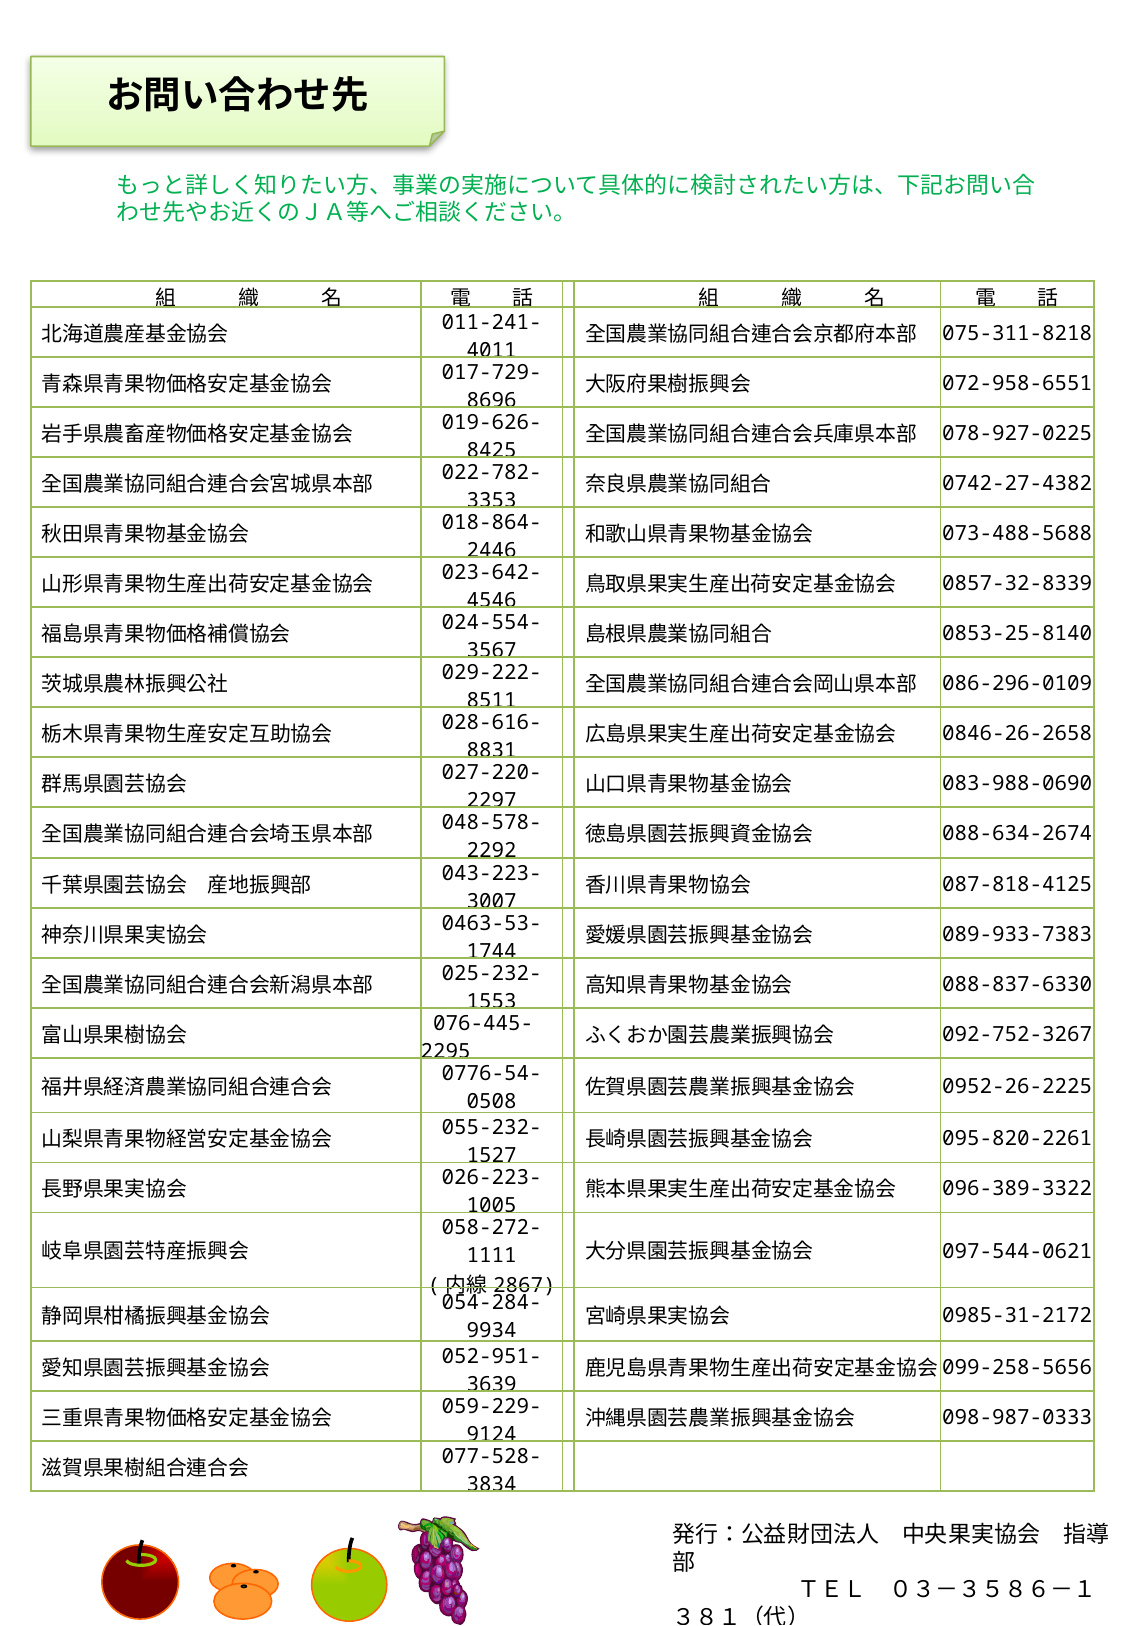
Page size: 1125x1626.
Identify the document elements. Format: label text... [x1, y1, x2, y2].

table_header 電 話 [422, 282, 562, 306]
table_cell 087-818-4125 [941, 859, 1093, 907]
table_cell 0952-26-2225 [941, 1059, 1093, 1112]
table_cell 043-223-3007 [422, 859, 562, 907]
table_cell [563, 1213, 573, 1287]
table_cell 0742-27-4382 [941, 458, 1093, 506]
table_cell 全国農業協同組合連合会兵庫県本部 [575, 408, 940, 456]
table_cell [563, 758, 573, 806]
table_cell 086-296-0109 [941, 658, 1093, 706]
table_cell 秋田県青果物基金協会 [32, 508, 420, 556]
table_cell [563, 1288, 573, 1340]
table_cell 0853-25-8140 [941, 608, 1093, 656]
table_cell 022-782-3353 [422, 458, 562, 506]
table_cell [563, 808, 573, 857]
table_cell 奈良県農業協同組合 [575, 458, 940, 506]
table_cell 055-232-1527 [422, 1113, 562, 1162]
table_cell [563, 1163, 573, 1212]
table_cell 徳島県園芸振興資金協会 [575, 808, 940, 857]
table_cell [563, 608, 573, 656]
table_cell 054-284-9934 [422, 1288, 562, 1340]
text_box 発行：公益財団法人 中央果実協会 指導部 ＴＥＬ ０３－３５８６－１３８１（代） （令和３年５月） [656, 1512, 1125, 1625]
table_cell 高知県青果物基金協会 [575, 959, 940, 1007]
table_cell 鳥取県果実生産出荷安定基金協会 [575, 558, 940, 606]
table_header [563, 282, 573, 306]
table_cell 長崎県園芸振興基金協会 [575, 1113, 940, 1162]
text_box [101, 1515, 481, 1625]
table_cell 048-578-2292 [422, 808, 562, 857]
table_cell 山形県青果物生産出荷安定基金協会 [32, 558, 420, 606]
table_cell 024-554-3567 [422, 608, 562, 656]
table_cell 092-752-3267 [941, 1009, 1093, 1057]
table_cell 鹿児島県青果物生産出荷安定基金協会 [575, 1342, 940, 1390]
table_cell 0857-32-8339 [941, 558, 1093, 606]
table_cell 全国農業協同組合連合会新潟県本部 [32, 959, 420, 1007]
table_cell 083-988-0690 [941, 758, 1093, 806]
table_cell [563, 658, 573, 706]
table_cell [563, 909, 573, 957]
table_cell 青森県青果物価格安定基金協会 [32, 358, 420, 406]
table_cell 佐賀県園芸農業振興基金協会 [575, 1059, 940, 1112]
table_cell [563, 558, 573, 606]
table_cell 017-729-8696 [422, 358, 562, 406]
table_cell 愛知県園芸振興基金協会 [32, 1342, 420, 1390]
table_header 電 話 [941, 282, 1093, 306]
table_cell 026-223-1005 [422, 1163, 562, 1212]
table_cell 大分県園芸振興基金協会 [575, 1213, 940, 1287]
table_cell 全国農業協同組合連合会埼玉県本部 [32, 808, 420, 857]
table_cell [563, 1442, 573, 1490]
table_cell 052-951-3639 [422, 1342, 562, 1390]
text_box お問い合わせ先 [30, 55, 446, 147]
table_cell [563, 358, 573, 406]
table_cell 熊本県果実生産出荷安定基金協会 [575, 1163, 940, 1212]
table_cell 茨城県農林振興公社 [32, 658, 420, 706]
table_cell 073-488-5688 [941, 508, 1093, 556]
table_cell 059-229-9124 [422, 1392, 562, 1440]
table_cell 大阪府果樹振興会 [575, 358, 940, 406]
table_cell [575, 1442, 940, 1490]
table_cell 福島県青果物価格補償協会 [32, 608, 420, 656]
table_cell 0846-26-2658 [941, 708, 1093, 756]
table_cell 089-933-7383 [941, 909, 1093, 957]
table_cell 福井県経済農業協同組合連合会 [32, 1059, 420, 1112]
text_box もっと詳しく知りたい方、事業の実施について具体的に検討されたい方は、下記お問い合わせ先やお近くのＪＡ等へご相談ください。 [101, 162, 1059, 233]
table_cell 北海道農産基金協会 [32, 308, 420, 356]
table_cell [563, 1342, 573, 1390]
table_cell 078-927-0225 [941, 408, 1093, 456]
table_cell 023-642-4546 [422, 558, 562, 606]
table_cell [563, 1009, 573, 1057]
table_cell 山口県青果物基金協会 [575, 758, 940, 806]
table_cell [563, 1059, 573, 1112]
table_cell 全国農業協同組合連合会宮城県本部 [32, 458, 420, 506]
table_cell 028-616-8831 [422, 708, 562, 756]
table_cell 088-634-2674 [941, 808, 1093, 857]
table_cell 088-837-6330 [941, 959, 1093, 1007]
table_cell [563, 308, 573, 356]
table_cell 滋賀県果樹組合連合会 [32, 1442, 420, 1490]
table_cell ふくおか園芸農業振興協会 [575, 1009, 940, 1057]
table_cell 沖縄県園芸農業振興基金協会 [575, 1392, 940, 1440]
table_cell 0463-53-1744 [422, 909, 562, 957]
table_cell 富山県果樹協会 [32, 1009, 420, 1057]
table_cell 島根県農業協同組合 [575, 608, 940, 656]
table_cell 075-311-8218 [941, 308, 1093, 356]
table_cell 岩手県農畜産物価格安定基金協会 [32, 408, 420, 456]
table_cell 019-626-8425 [422, 408, 562, 456]
table_cell [563, 408, 573, 456]
table_cell 栃木県青果物生産安定互助協会 [32, 708, 420, 756]
table_cell [563, 458, 573, 506]
table_cell 岐阜県園芸特産振興会 [32, 1213, 420, 1287]
table_cell [563, 1392, 573, 1440]
table_cell 和歌山県青果物基金協会 [575, 508, 940, 556]
table_cell 全国農業協同組合連合会京都府本部 [575, 308, 940, 356]
table_cell 025-232-1553 [422, 959, 562, 1007]
table_cell [563, 508, 573, 556]
table_cell 099-258-5656 [941, 1342, 1093, 1390]
table_cell 011-241-4011 [422, 308, 562, 356]
table_cell 千葉県園芸協会 産地振興部 [32, 859, 420, 907]
table_cell [563, 1113, 573, 1162]
table_cell 096-389-3322 [941, 1163, 1093, 1212]
table_cell 058-272-1111 (内線2867) [422, 1213, 562, 1287]
table_cell [563, 959, 573, 1007]
table_header 組 織 名 [575, 282, 940, 306]
table_cell 027-220-2297 [422, 758, 562, 806]
table_cell [941, 1442, 1093, 1490]
table_cell [563, 708, 573, 756]
table_cell 018-864-2446 [422, 508, 562, 556]
table_header 組 織 名 [32, 282, 420, 306]
table_cell 072-958-6551 [941, 358, 1093, 406]
table_cell 広島県果実生産出荷安定基金協会 [575, 708, 940, 756]
table_cell 長野県果実協会 [32, 1163, 420, 1212]
table_cell 群馬県園芸協会 [32, 758, 420, 806]
table_cell 愛媛県園芸振興基金協会 [575, 909, 940, 957]
table_cell 0776-54-0508 [422, 1059, 562, 1112]
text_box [209, 1563, 279, 1620]
table_cell 三重県青果物価格安定基金協会 [32, 1392, 420, 1440]
table_cell 神奈川県果実協会 [32, 909, 420, 957]
table_cell 076-445-2295 [422, 1009, 562, 1057]
table_cell 香川県青果物協会 [575, 859, 940, 907]
table_cell 山梨県青果物経営安定基金協会 [32, 1113, 420, 1162]
table_cell 0985-31-2172 [941, 1288, 1093, 1340]
table_cell 098-987-0333 [941, 1392, 1093, 1440]
table_cell [563, 859, 573, 907]
table_cell 宮崎県果実協会 [575, 1288, 940, 1340]
table_cell 029-222-8511 [422, 658, 562, 706]
table_cell 095-820-2261 [941, 1113, 1093, 1162]
table_cell 077-528-3834 [422, 1442, 562, 1490]
table_cell 静岡県柑橘振興基金協会 [32, 1288, 420, 1340]
table_cell 全国農業協同組合連合会岡山県本部 [575, 658, 940, 706]
table_cell 097-544-0621 [941, 1213, 1093, 1287]
